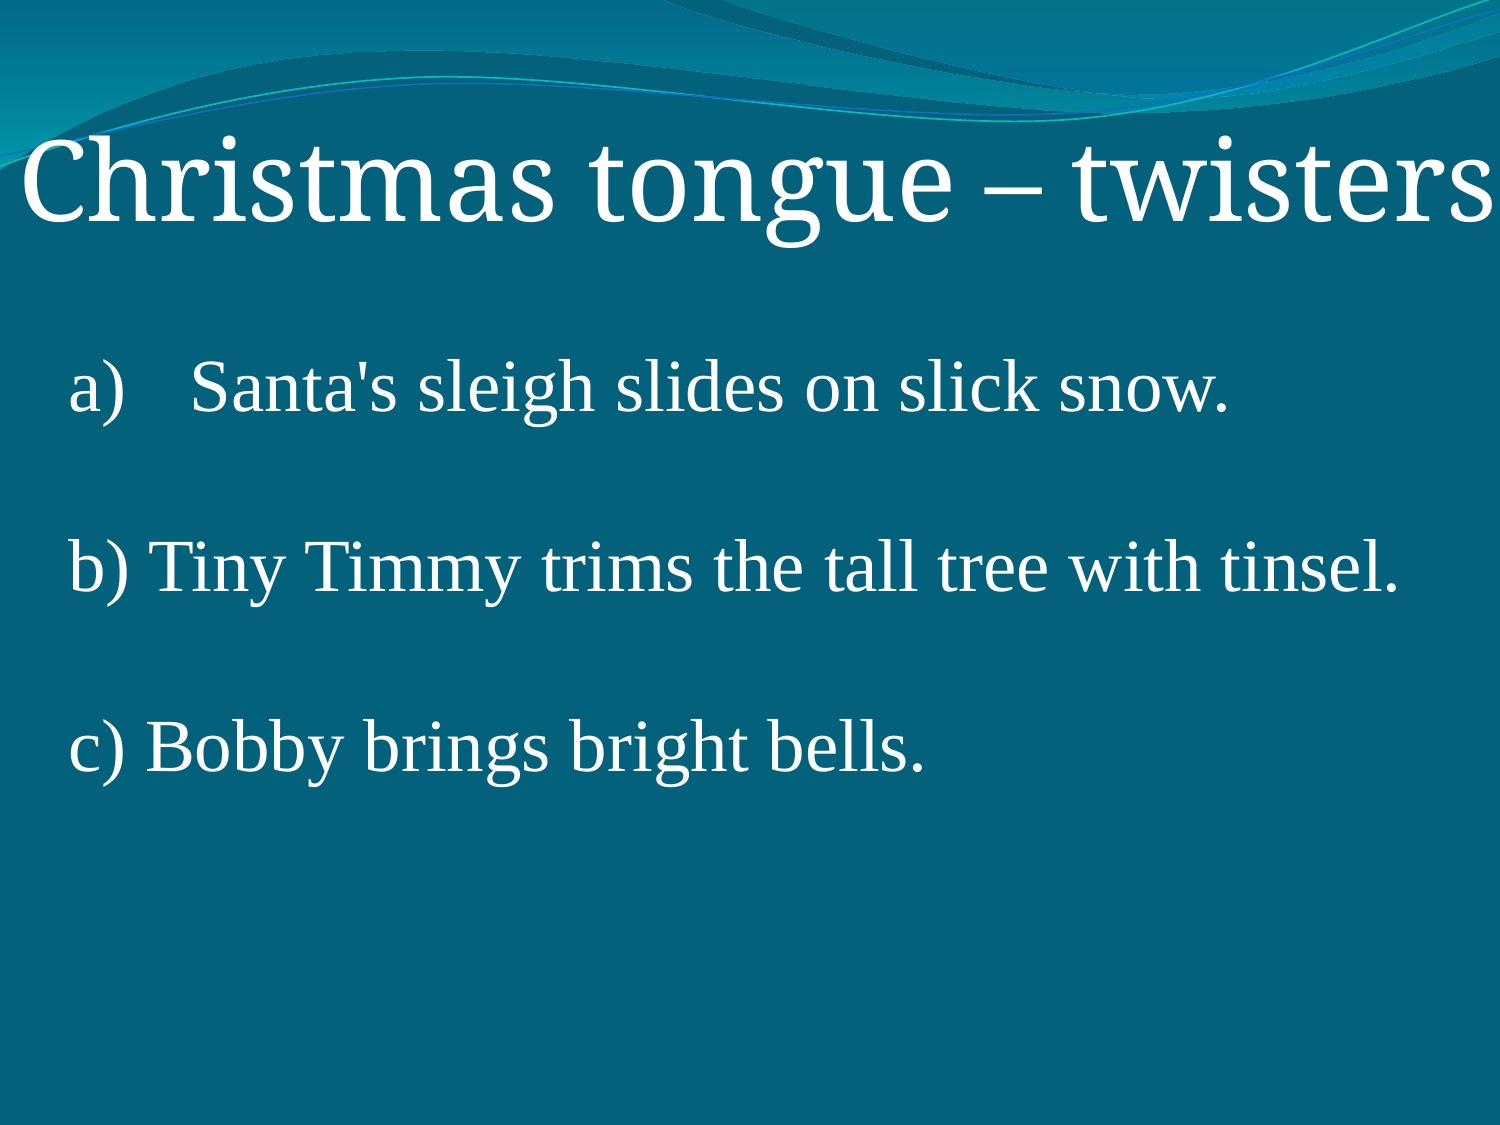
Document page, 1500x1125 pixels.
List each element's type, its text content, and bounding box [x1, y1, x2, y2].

text_box Christmas tongue – twisters [3, 101, 1500, 1062]
